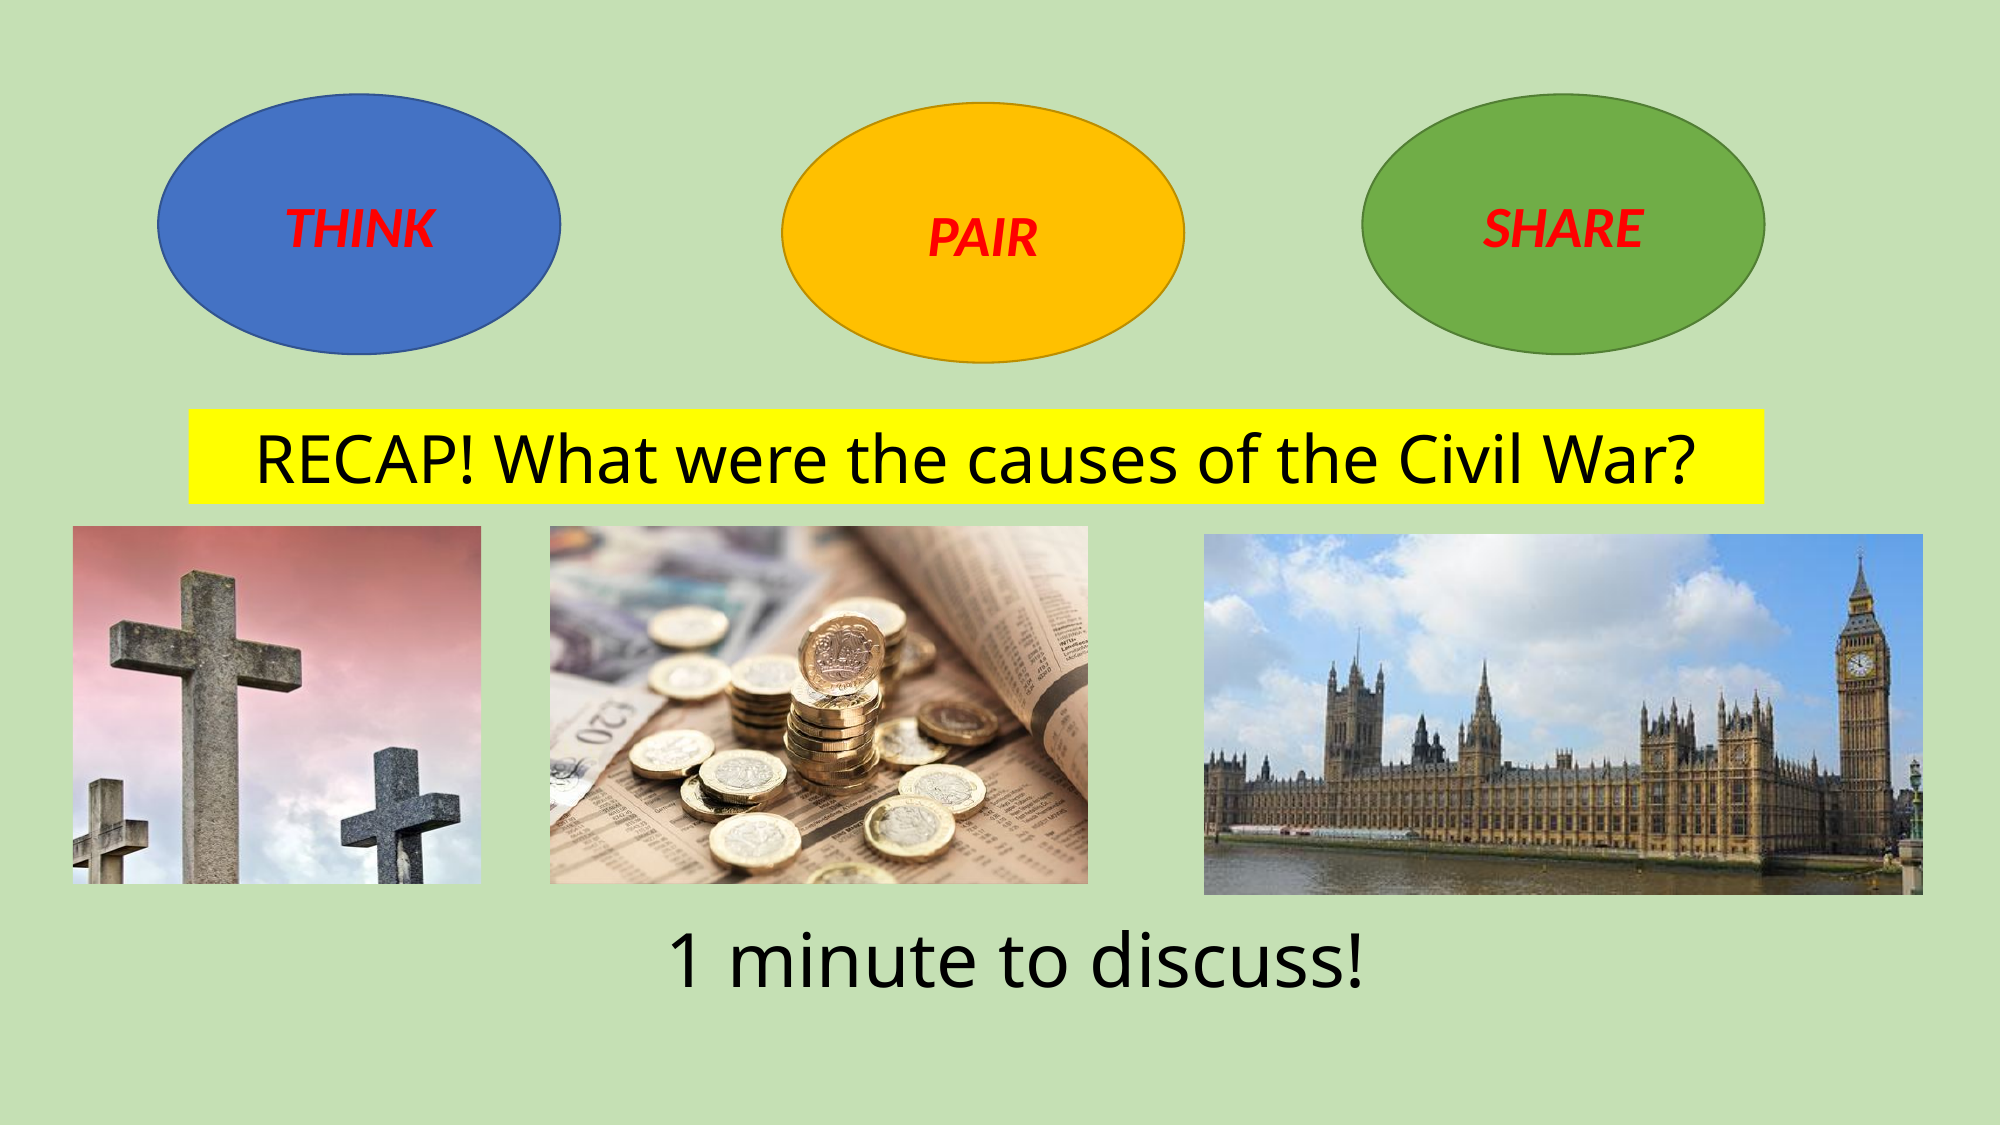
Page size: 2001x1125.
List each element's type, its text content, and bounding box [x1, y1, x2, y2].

text_box SHARE [1361, 93, 1766, 356]
picture [550, 526, 1089, 884]
text_box PAIR [781, 101, 1186, 364]
text_box THINK [157, 93, 562, 356]
picture [72, 526, 482, 884]
picture [1204, 534, 1923, 895]
text_box 1 minute to discuss! [177, 904, 1854, 1010]
text_box RECAP! What were the causes of the Civil War? [188, 409, 1765, 504]
